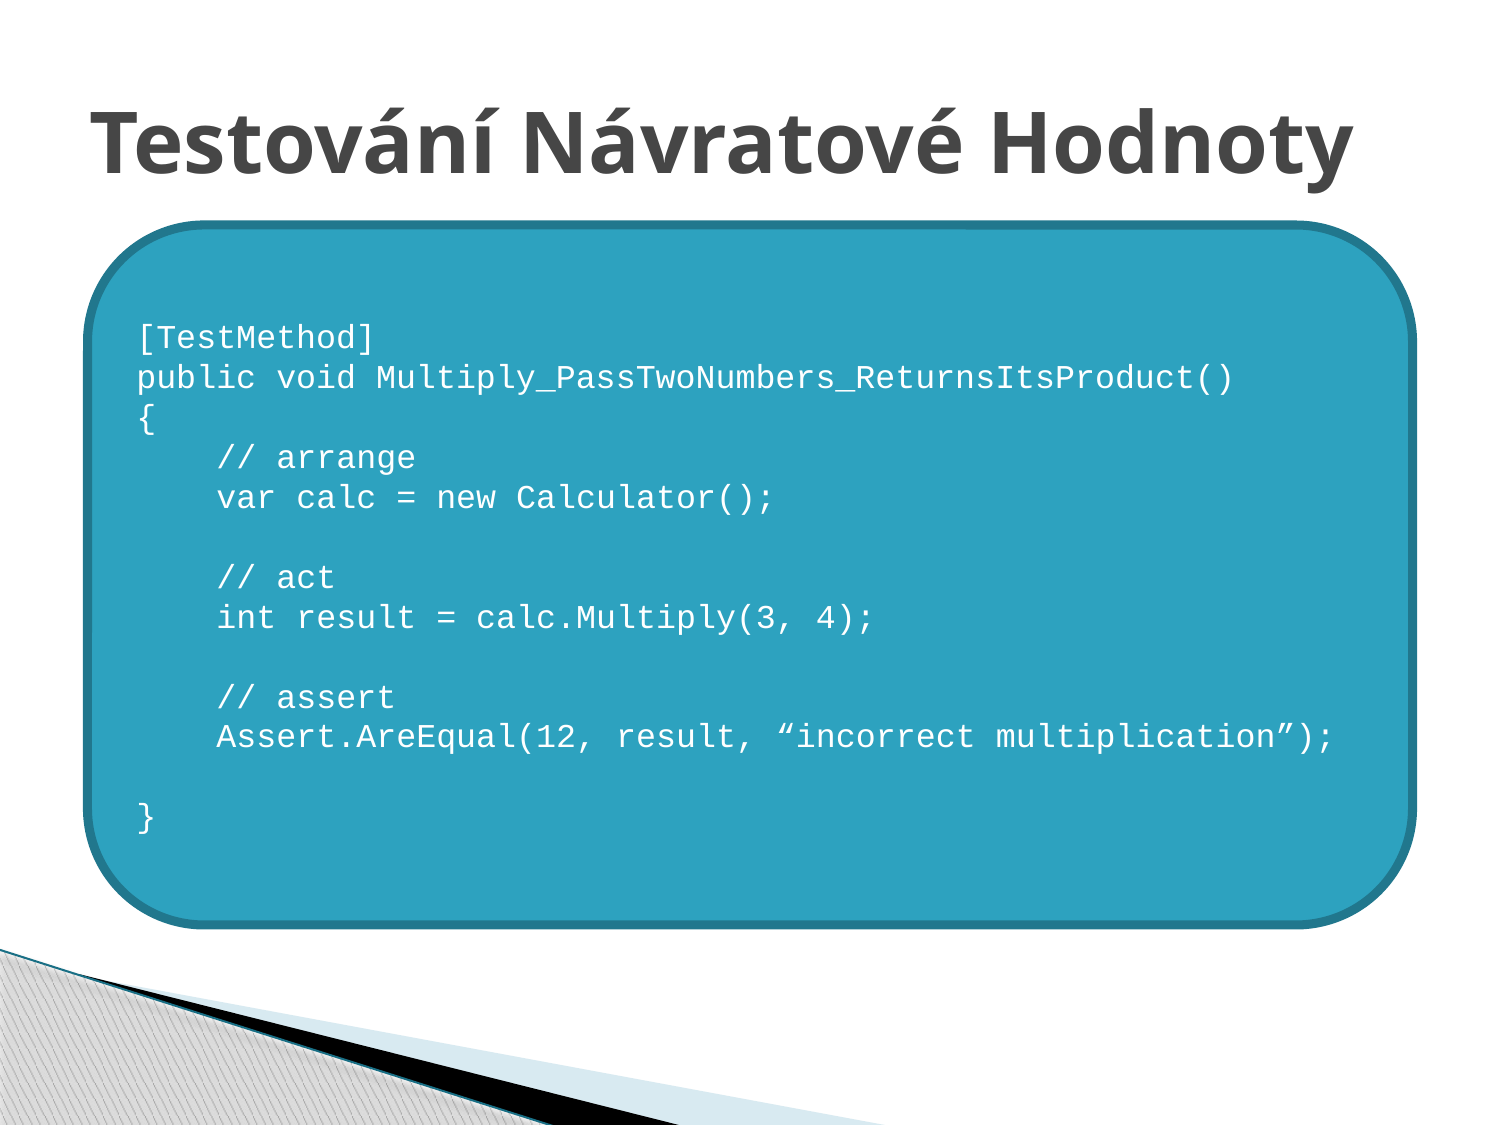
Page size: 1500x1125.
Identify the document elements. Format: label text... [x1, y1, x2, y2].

title Testování Návratové Hodnoty [75, 45, 1425, 233]
list [75, 243, 1425, 986]
text_box [TestMethod] public void Multiply_PassTwoNumbers_ReturnsItsProduct() { // arrange var calc = new Calculator(); // act int result = calc.Multiply(3, 4); // assert Assert.AreEqual(12, result, “incorrect multiplication”); } [82, 220, 1418, 930]
